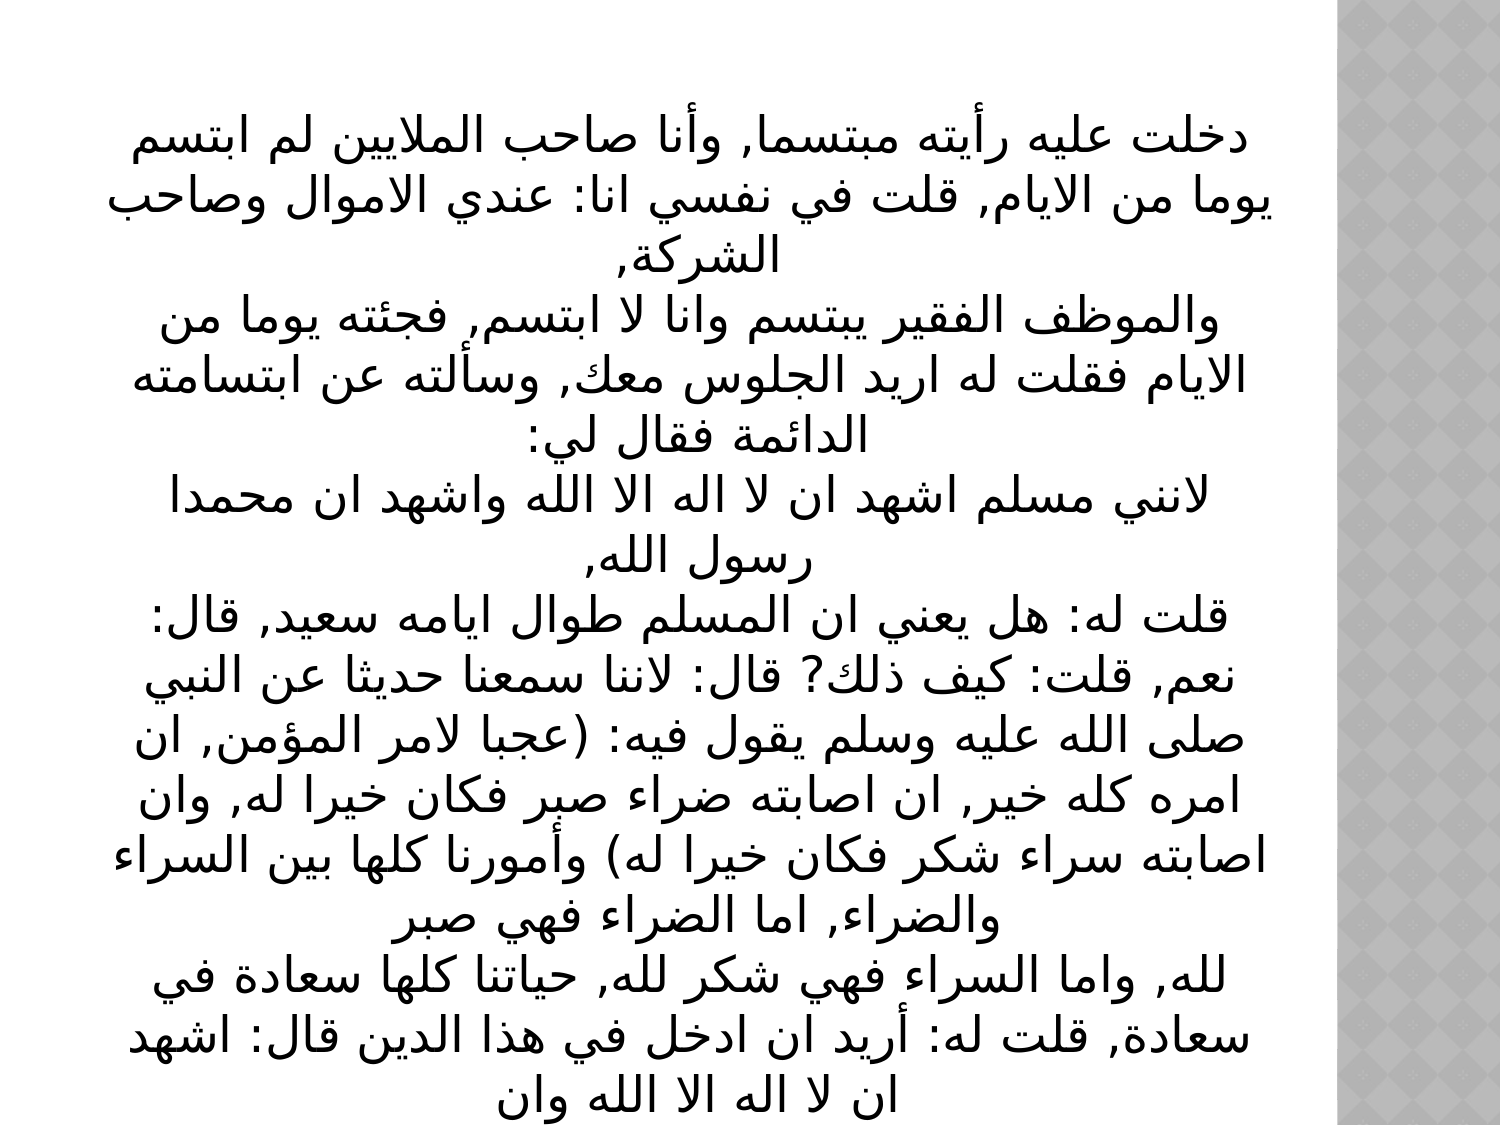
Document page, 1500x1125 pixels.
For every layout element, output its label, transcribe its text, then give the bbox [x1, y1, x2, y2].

list دخلت عليه رأيته مبتسما, وأنا صاحب الملايين لم ابتسم يوما من الايام, قلت في نفسي انا: عندي الاموال وصاحب الشركة, والموظف الفقير يبتسم وانا لا ابتسم, فجئته يوما من الايام فقلت له اريد الجلوس معك, وسألته عن ابتسامته الدائمة فقال لي: لانني مسلم اشهد ان لا اله الا الله واشهد ان محمدا رسول الله, قلت له: هل يعني ان المسلم طوال ايامه سعيد, قال: نعم, قلت: كيف ذلك? قال: لاننا سمعنا حديثا عن النبي صلى الله عليه وسلم يقول فيه: (عجبا لامر المؤمن, ان امره كله خير, ان اصابته ضراء صبر فكان خيرا له, وان اصابته سراء شكر فكان خيرا له) وأمورنا كلها بين السراء والضراء, اما الضراء فهي صبر لله, واما السراء فهي شكر لله, حياتنا كلها سعادة في سعادة, قلت له: أريد ان ادخل في هذا الدين قال: اشهد ان لا اله الا الله وان محمدا رسول الله. ويعود العوضي لحديث الشيخ الداعية قائلا على لسانه: يقول الشيح: قلت لهذا الامريكي امام الناس اشهد الشهادتين, فلقنته وقال امام الملأ (أشهد ان لا اله الا الله وان محمدا رسول الله) ثم انفجر يبكي امام الناس, فجاء من يريدون التخفيف عنه, فقلت لهم: دعوه يبكي, ولما انتهى من البكاء, قلت له: ما الذي أبكاك? قال: والله دخل في صدري فرح لم أشعر به منذ سنوات. [46, 35, 1290, 1030]
